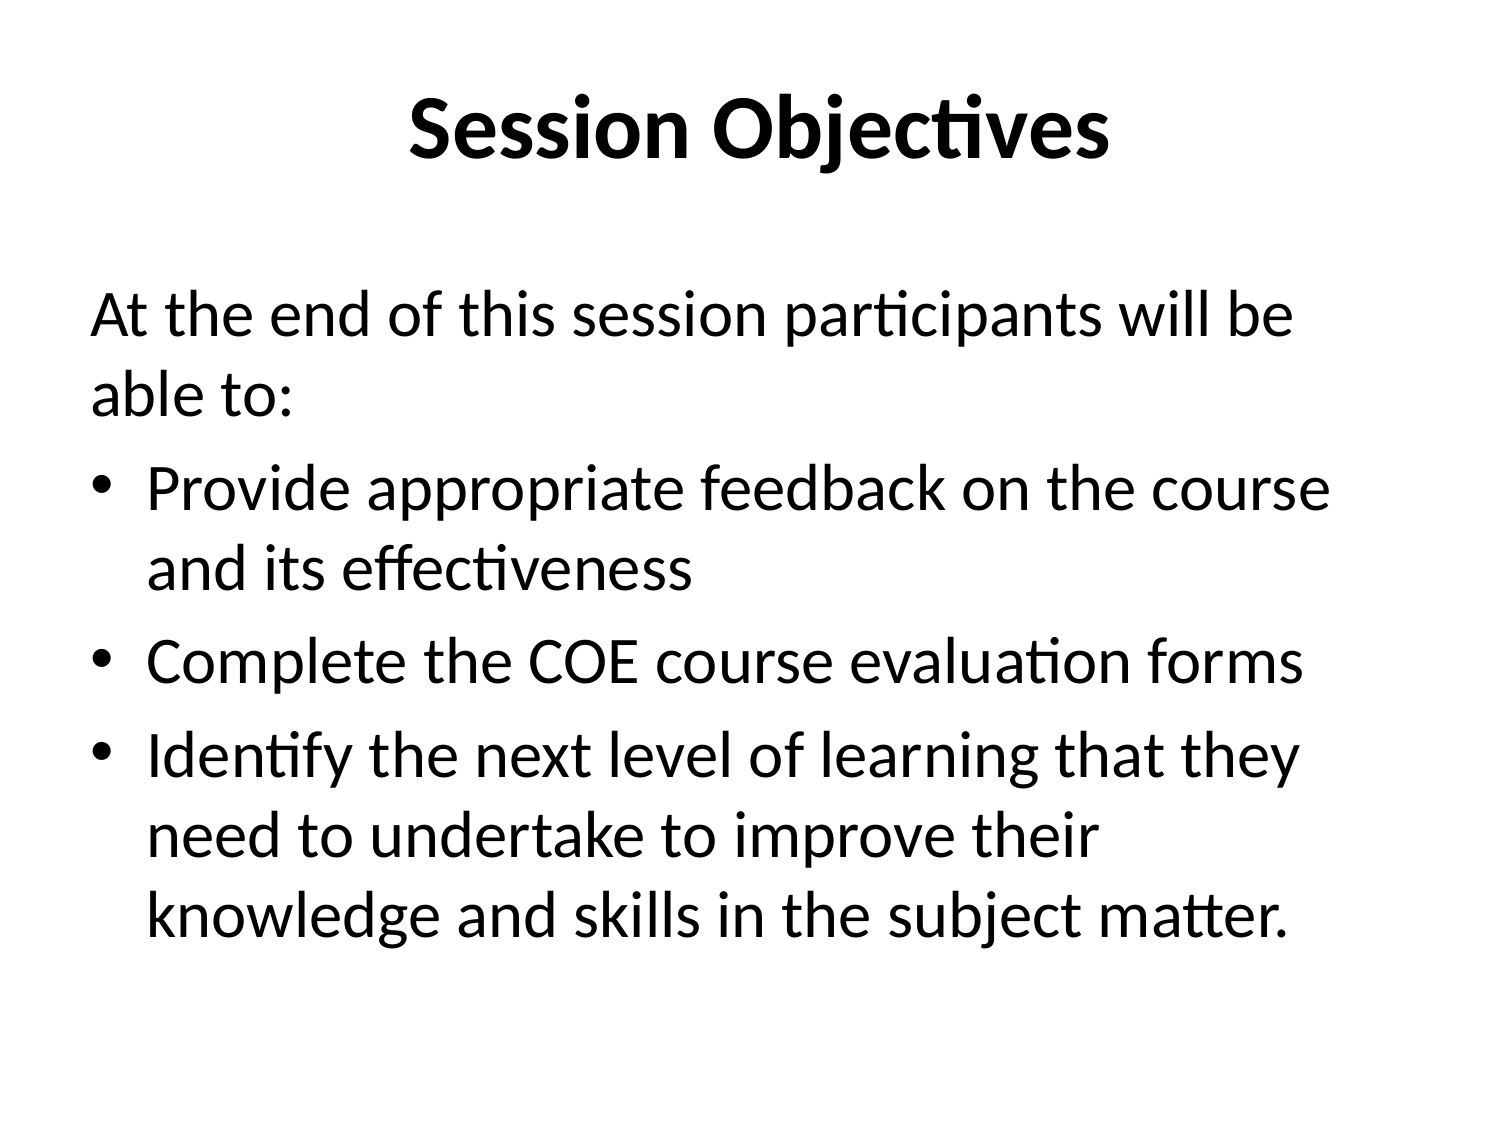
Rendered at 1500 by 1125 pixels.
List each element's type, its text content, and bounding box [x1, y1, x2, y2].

title Session Objectives [75, 45, 1425, 199]
list At the end of this session participants will be able to: Provide appropriate feedback on the course and its effectiveness Complete the COE course evaluation forms Identify the next level of learning that they need to undertake to improve their knowledge and skills in the subject matter. [75, 262, 1425, 1066]
